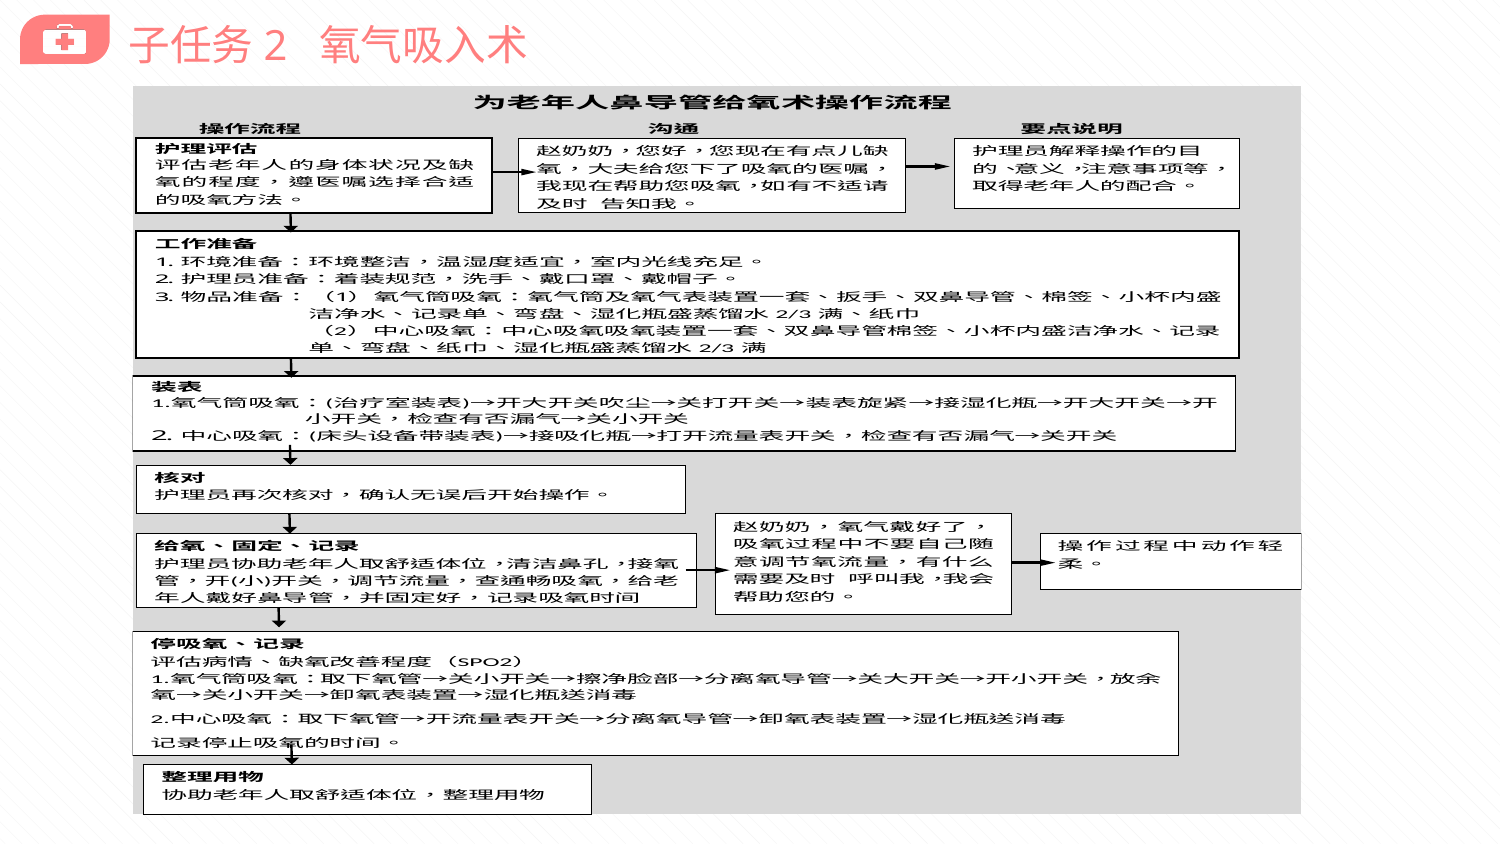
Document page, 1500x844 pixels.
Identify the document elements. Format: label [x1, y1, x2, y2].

text_box [19, 11, 991, 78]
text_box [132, 85, 1302, 815]
